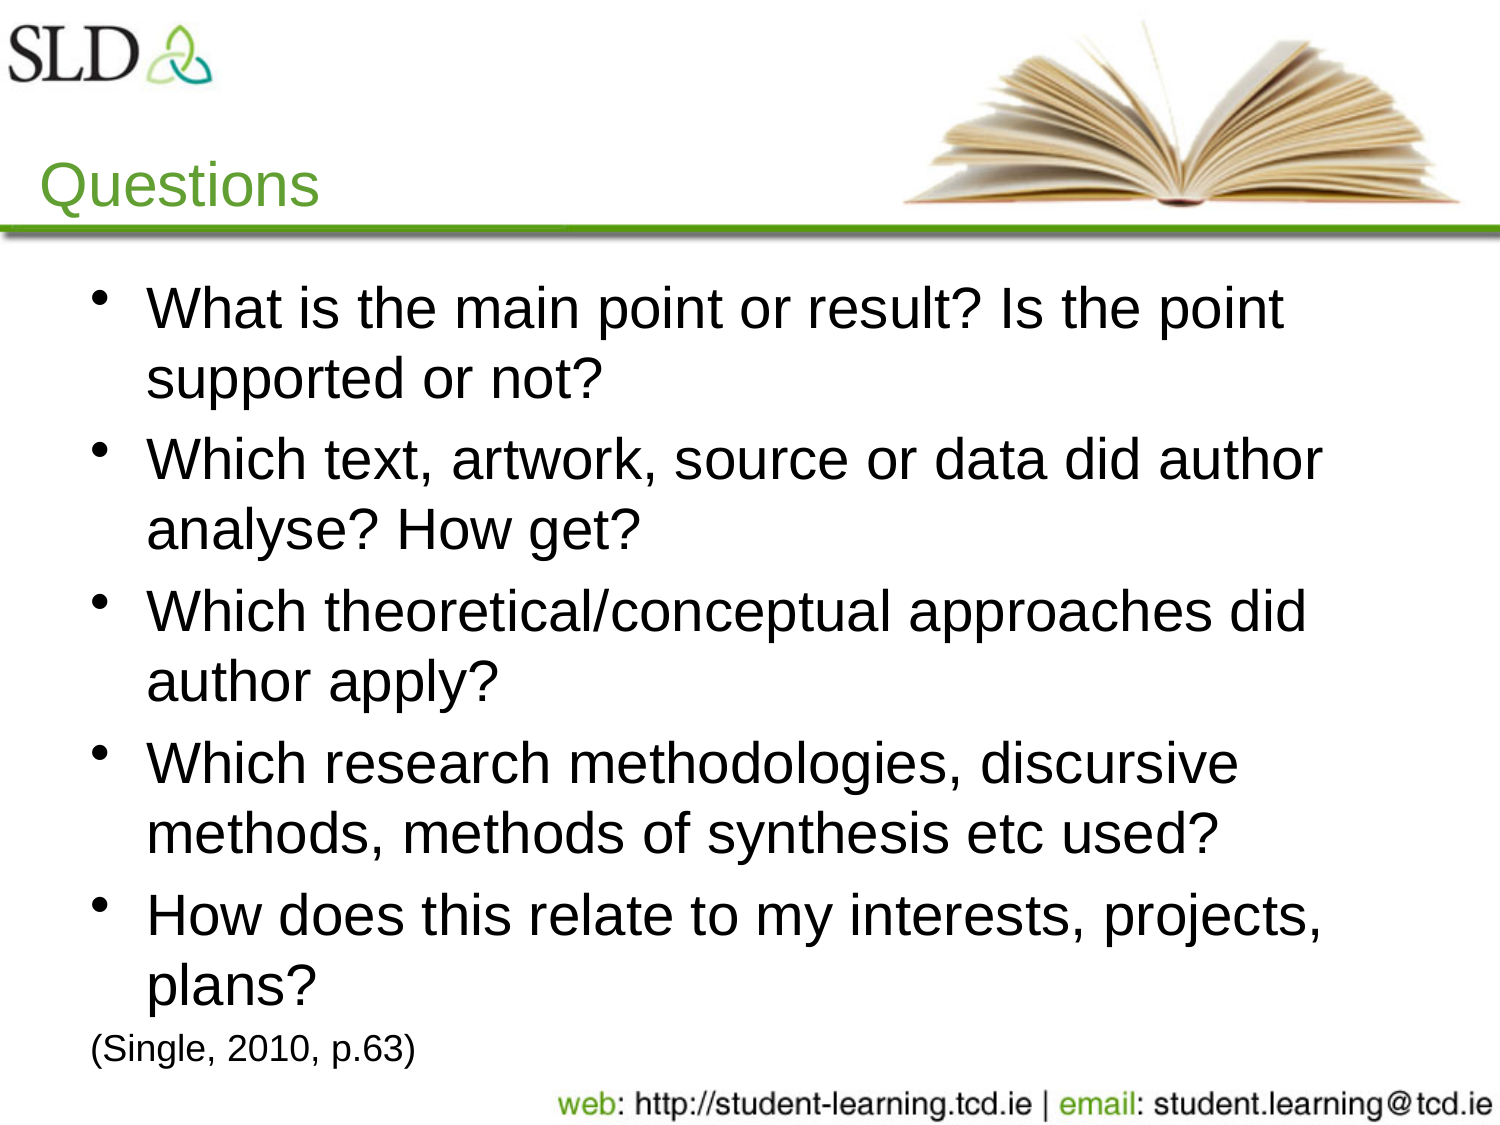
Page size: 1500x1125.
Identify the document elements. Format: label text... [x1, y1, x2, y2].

list What is the main point or result? Is the point supported or not? Which text, artwork, source or data did author analyse? How get? Which theoretical/conceptual approaches did author apply? Which research methodologies, discursive methods, methods of synthesis etc used? How does this relate to my interests, projects, plans? (Single, 2010, p.63) [74, 262, 1426, 1032]
title Questions [24, 87, 1376, 276]
picture [0, 0, 1500, 1125]
